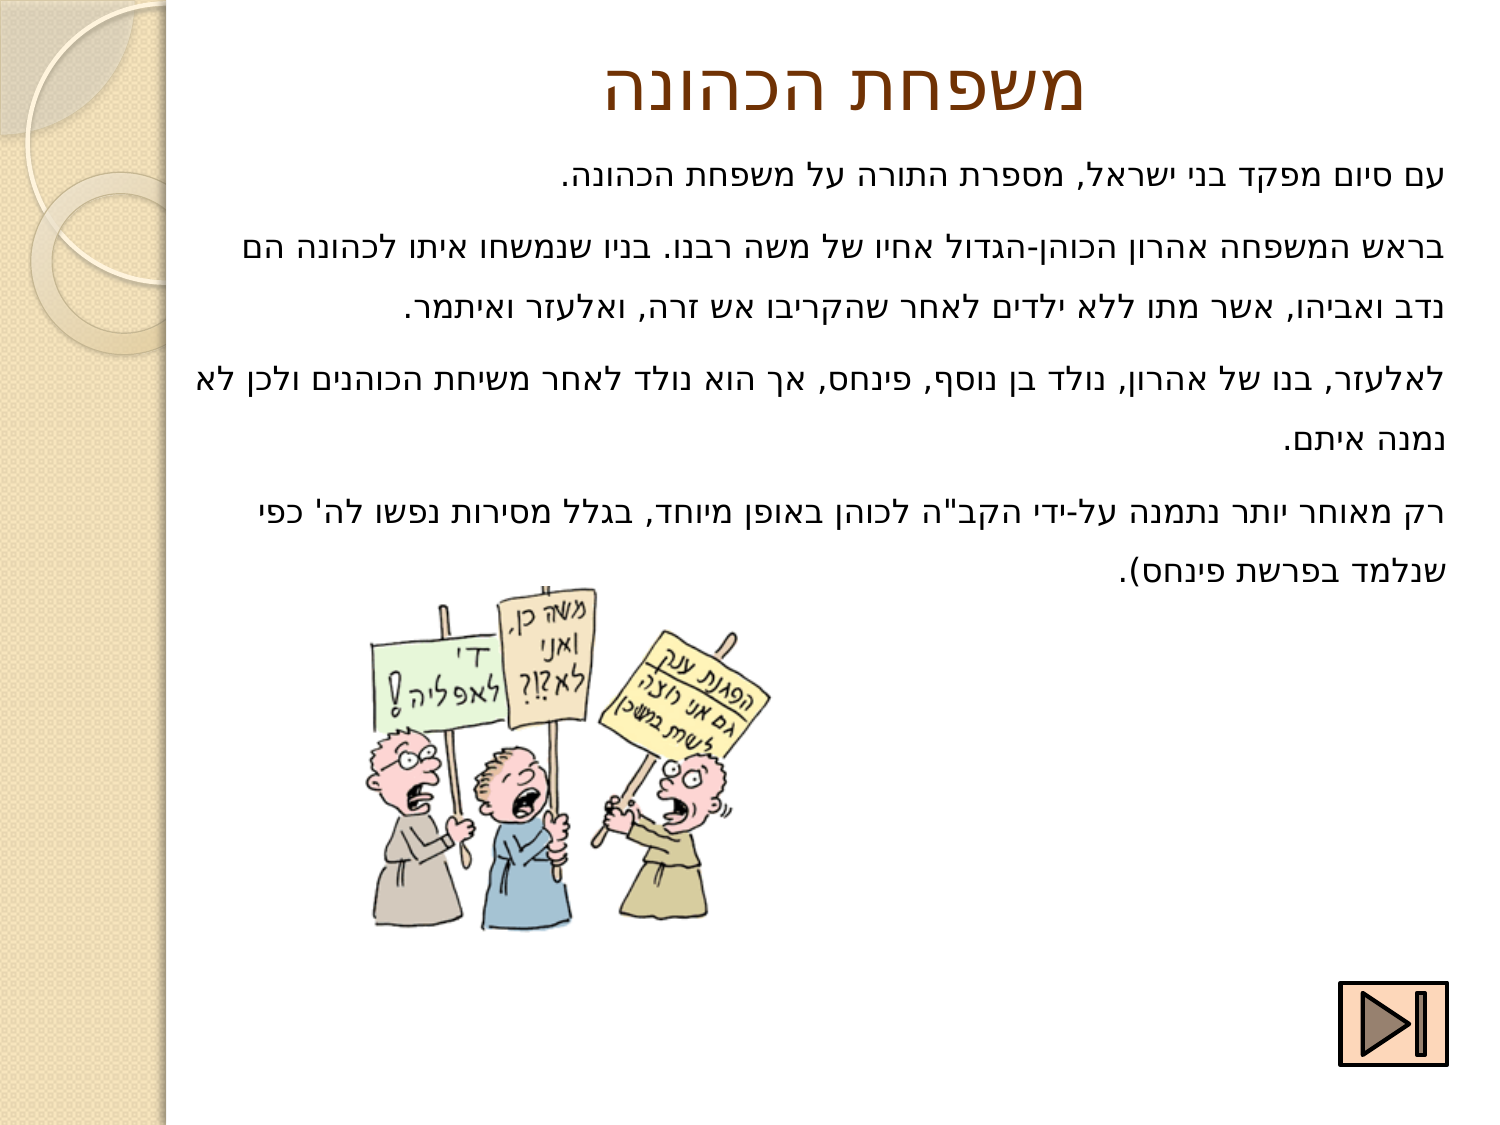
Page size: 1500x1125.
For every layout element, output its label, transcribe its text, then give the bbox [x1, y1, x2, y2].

picture [314, 585, 811, 934]
text_box [1338, 981, 1449, 1067]
title משפחת הכהונה [230, 30, 1461, 125]
list עם סיום מפקד בני ישראל, מספרת התורה על משפחת הכהונה. בראש המשפחה אהרון הכוהן-הגדול אחיו של משה רבנו. בניו שנמשחו איתו לכהונה הם נדב ואביהו, אשר מתו ללא ילדים לאחר שהקריבו אש זרה, ואלעזר ואיתמר. לאלעזר, בנו של אהרון, נולד בן נוסף, פינחס, אך הוא נולד לאחר משיחת הכוהנים ולכן לא נמנה איתם. רק מאוחר יותר נתמנה על-ידי הקב"ה לכוהן באופן מיוחד, בגלל מסירות נפשו לה' כפי שנלמד בפרשת פינחס). [171, 125, 1463, 868]
